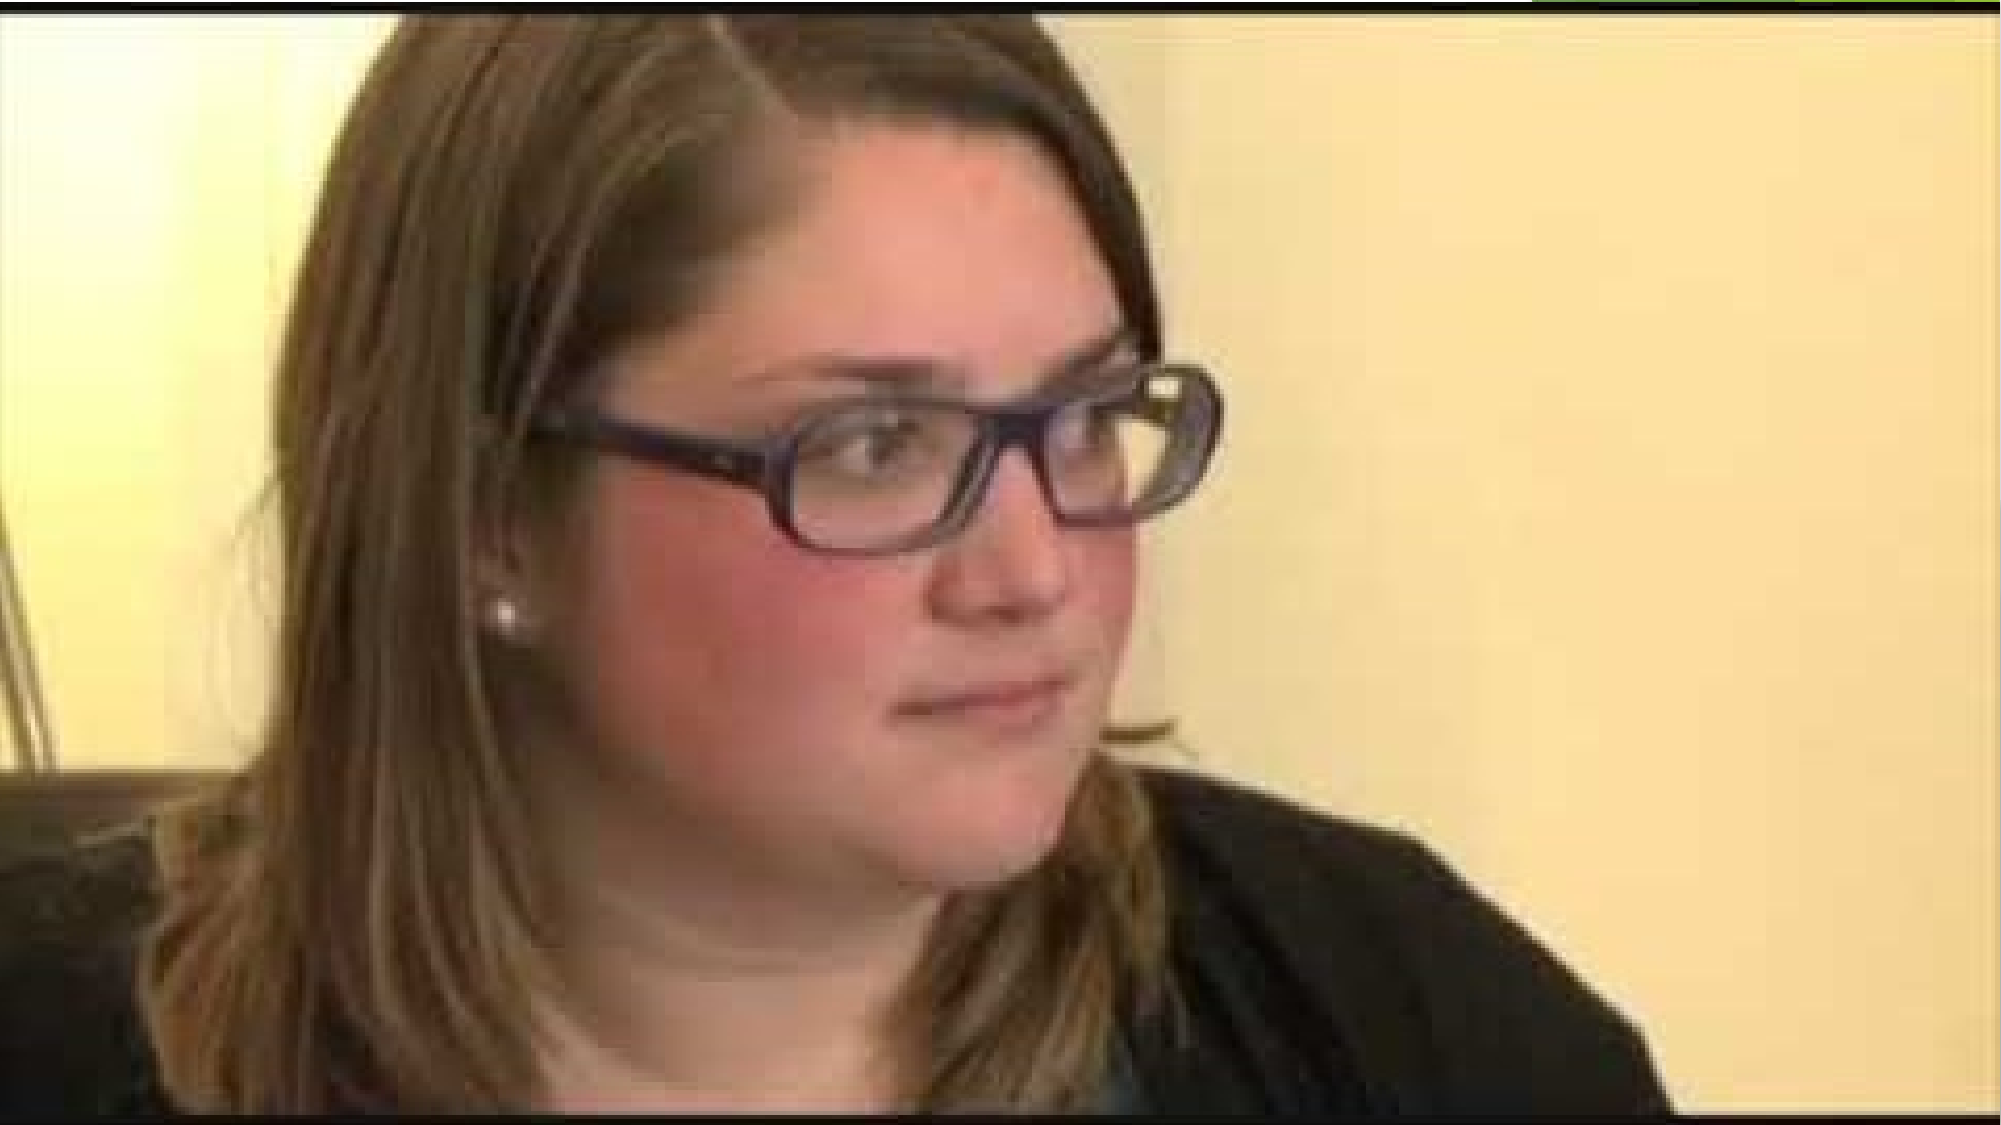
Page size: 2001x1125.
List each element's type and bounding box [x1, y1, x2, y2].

list [0, 1, 2000, 1125]
